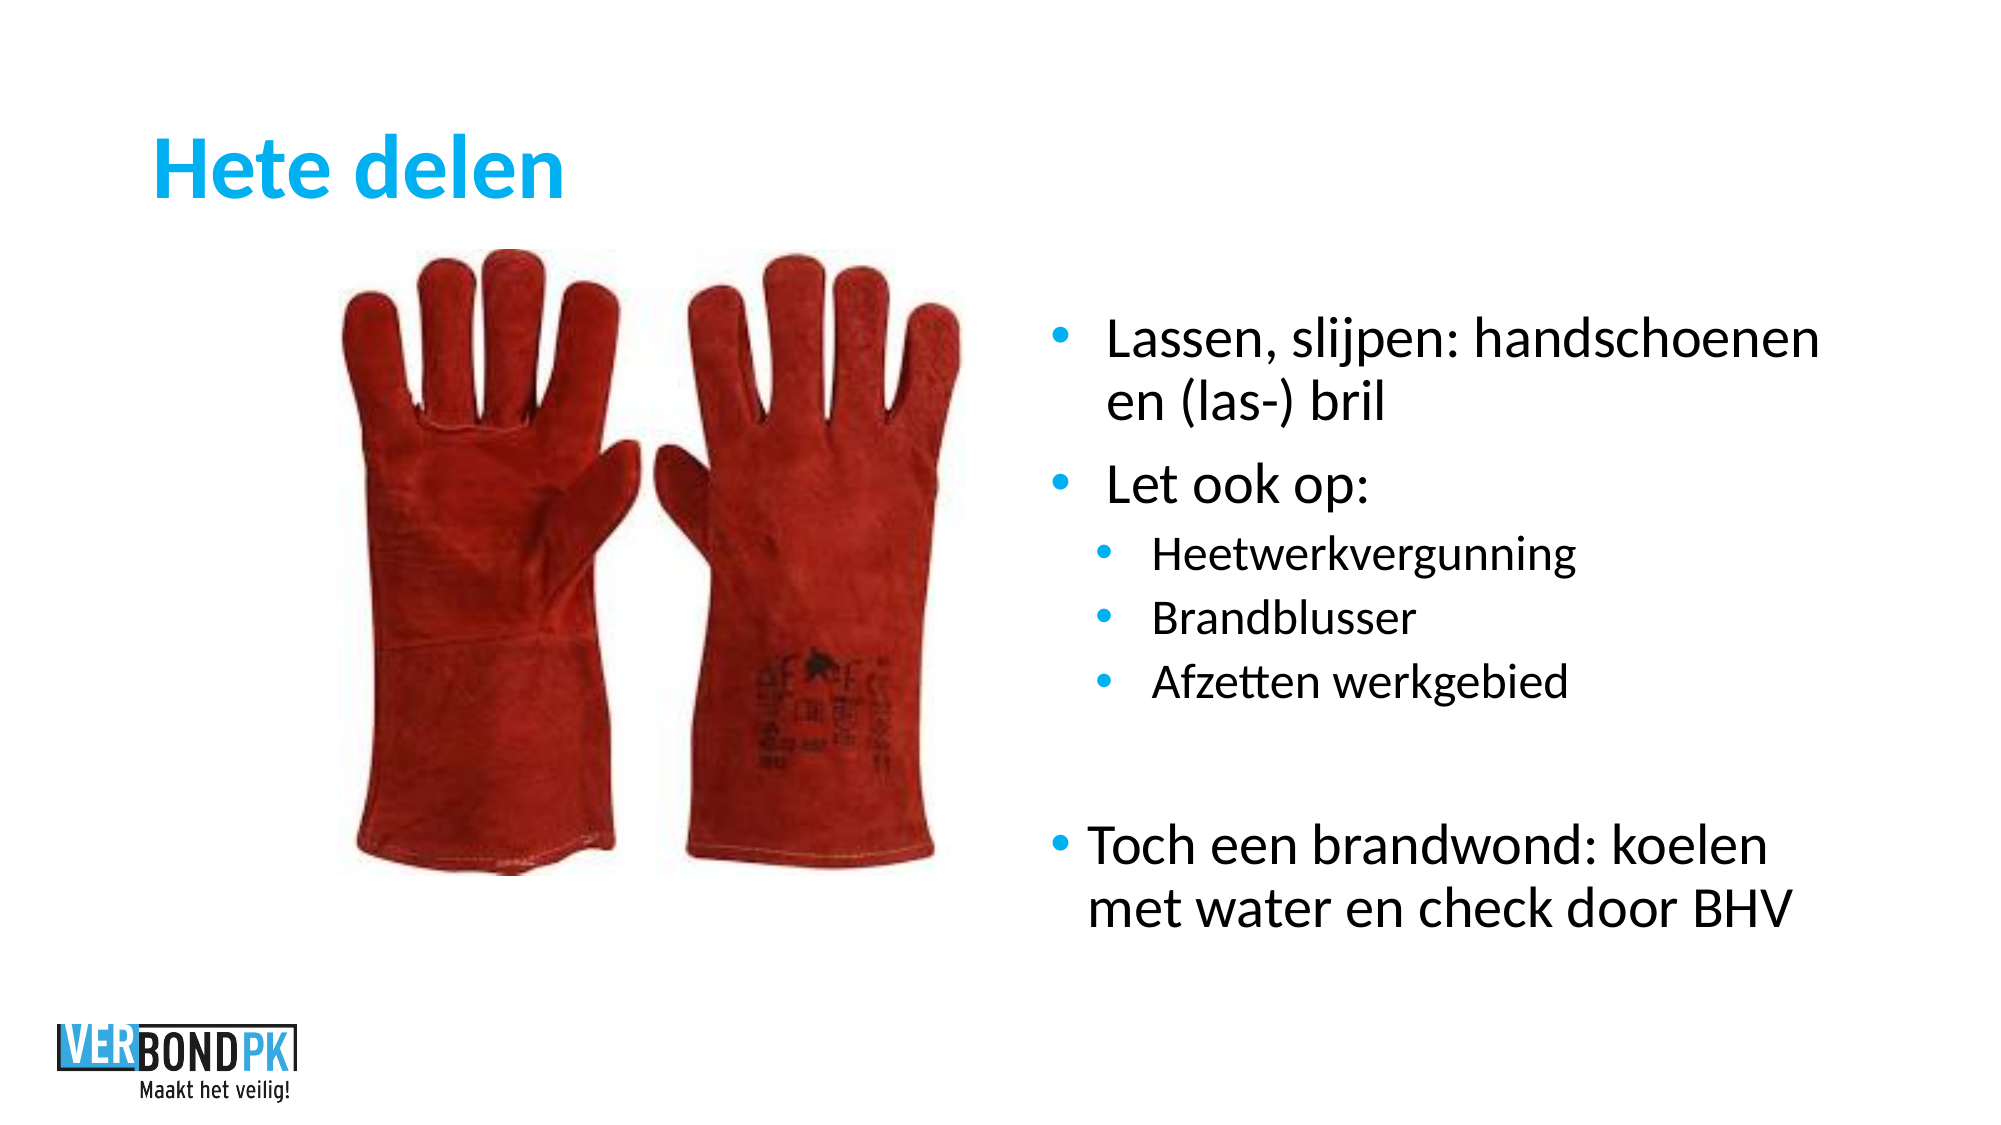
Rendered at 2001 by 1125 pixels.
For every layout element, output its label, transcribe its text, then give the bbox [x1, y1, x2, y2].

picture [338, 249, 965, 876]
picture [57, 1024, 297, 1103]
list Lassen, slijpen: handschoenen en (las-) bril Let ook op: Heetwerkvergunning Brandblusser Afzetten werkgebied Toch een brandwond: koelen met water en check door BHV [1035, 299, 1863, 1014]
title Hete delen [137, 59, 1863, 278]
